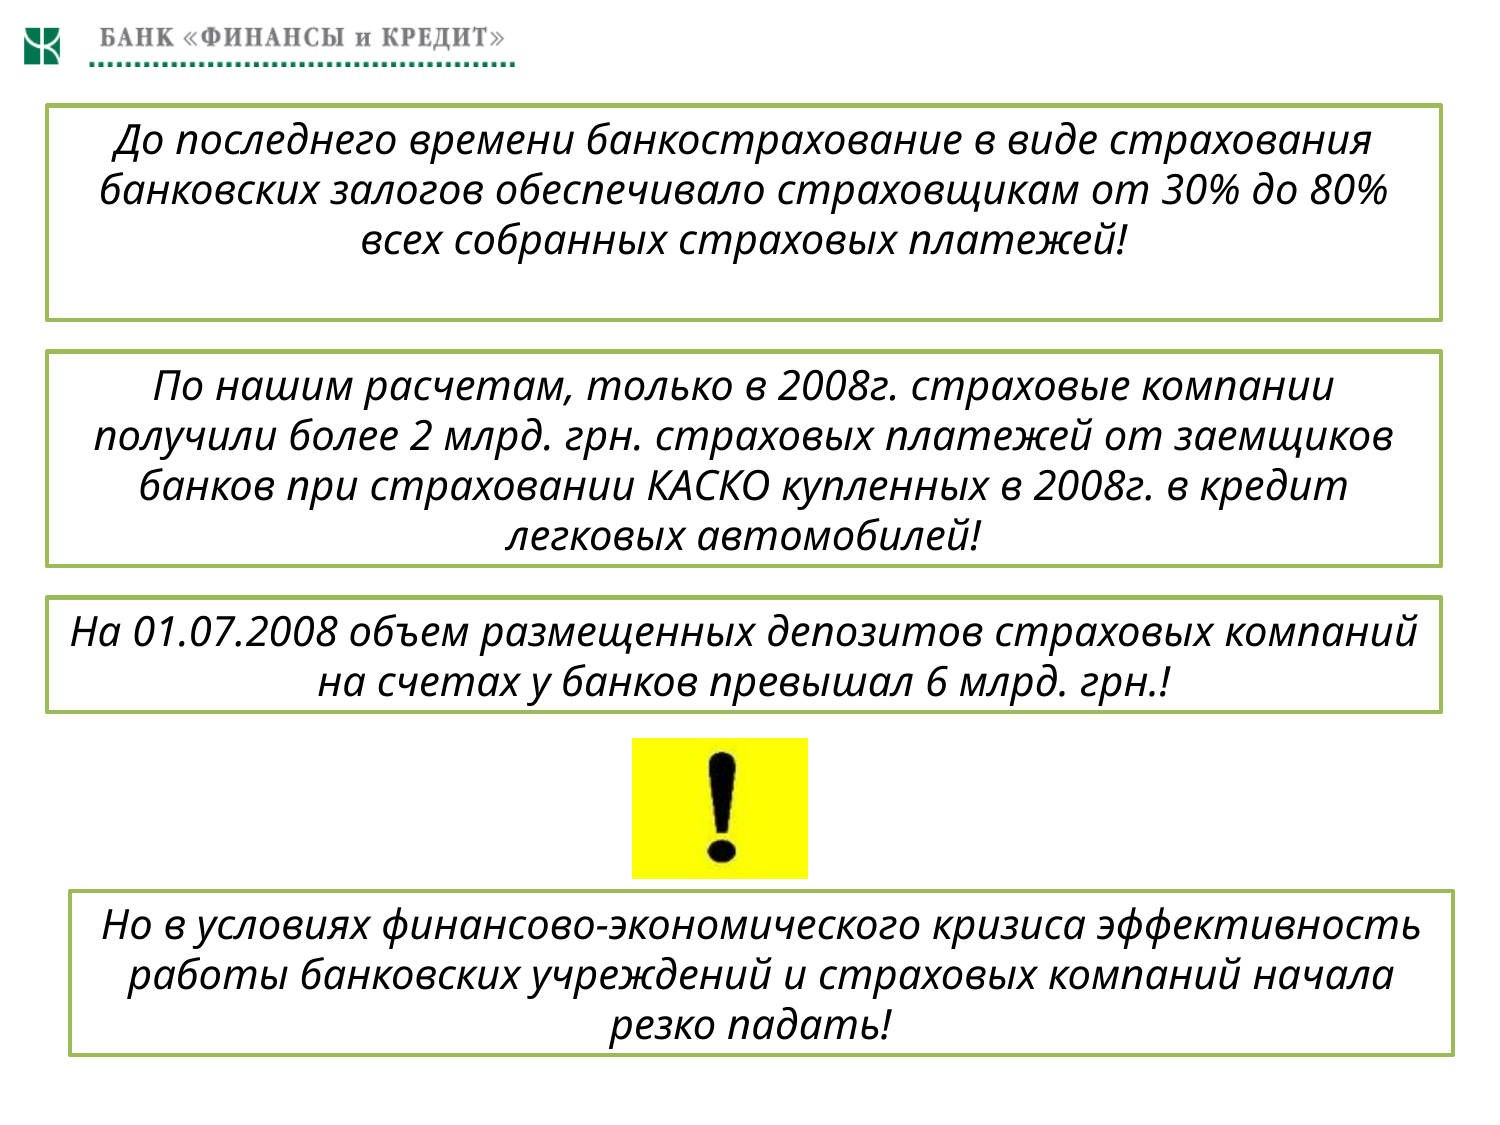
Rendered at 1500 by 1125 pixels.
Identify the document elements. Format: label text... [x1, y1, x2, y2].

picture [23, 23, 516, 67]
picture [632, 738, 808, 880]
text_box Но в условиях финансово-экономического кризиса эффективность работы банковских учреждений и страховых компаний начала резко падать! [68, 889, 1455, 1057]
text_box До последнего времени банкострахование в виде страхования банковских залогов обеспечивало страховщикам от 30% до 80% всех собранных страховых платежей! [45, 103, 1443, 322]
text_box По нашим расчетам, только в 2008г. страховые компании получили более 2 млрд. грн. страховых платежей от заемщиков банков при страховании КАСКО купленных в 2008г. в кредит легковых автомобилей! [45, 349, 1443, 568]
text_box На 01.07.2008 объем размещенных депозитов страховых компаний на счетах у банков превышал 6 млрд. грн.! [45, 595, 1443, 714]
